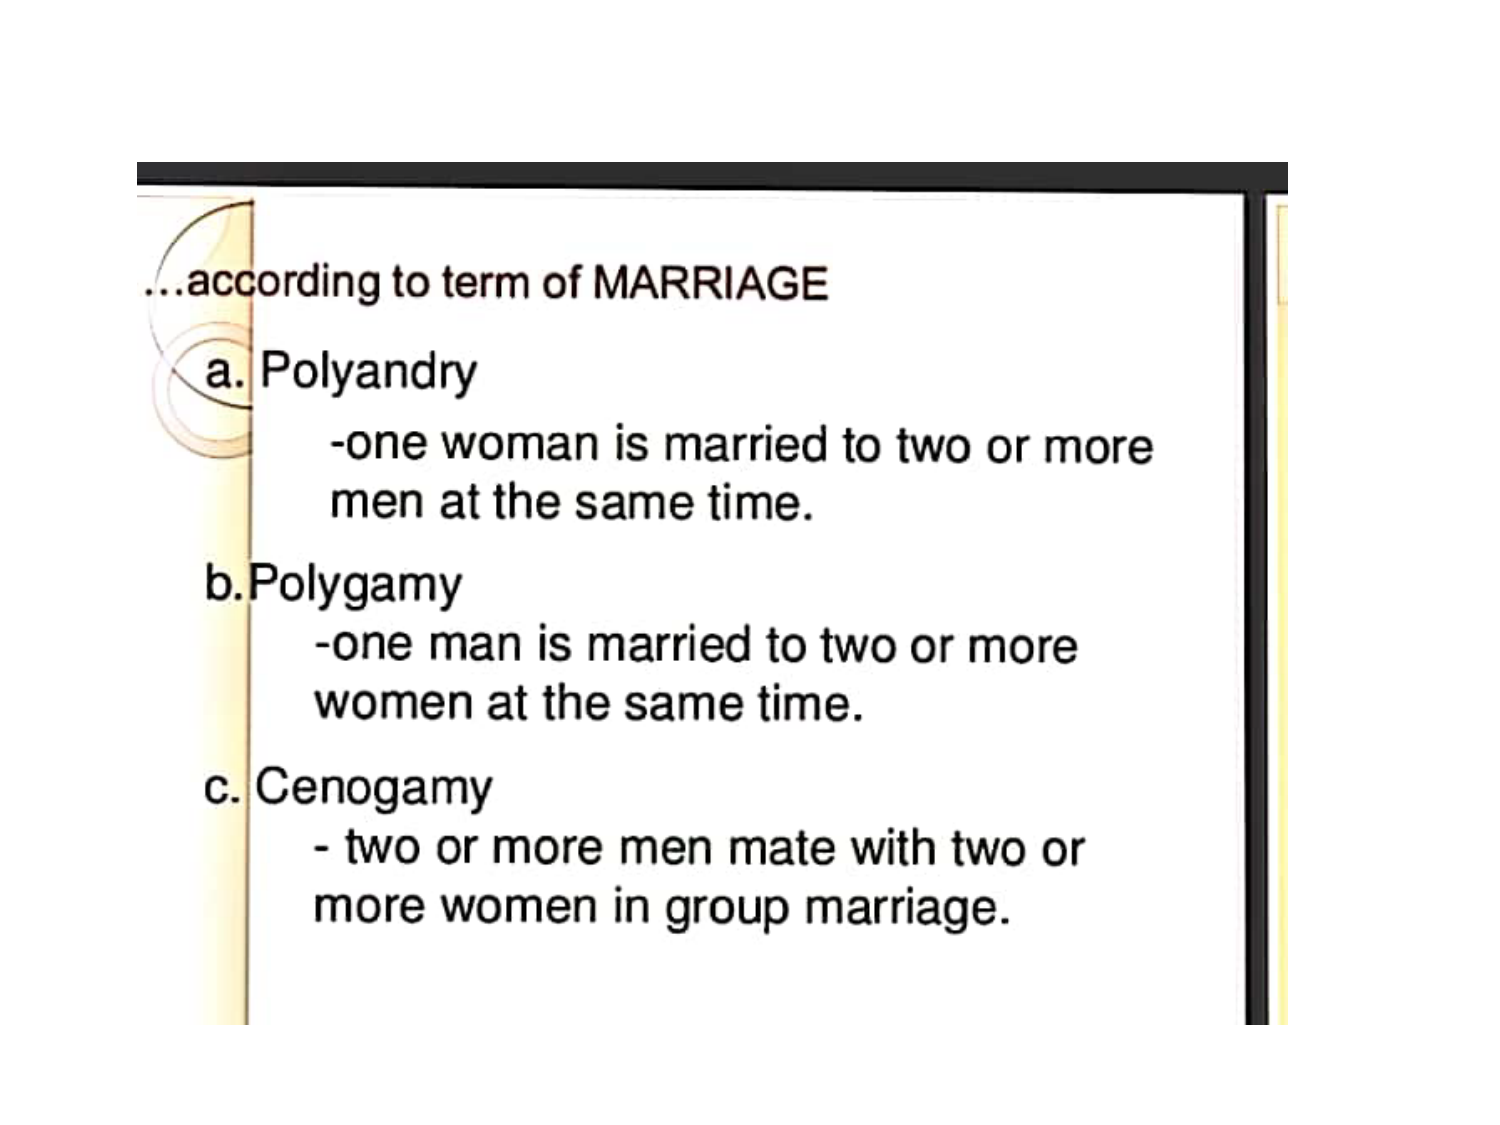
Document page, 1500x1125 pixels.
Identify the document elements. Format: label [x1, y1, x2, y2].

picture [137, 162, 1288, 1026]
